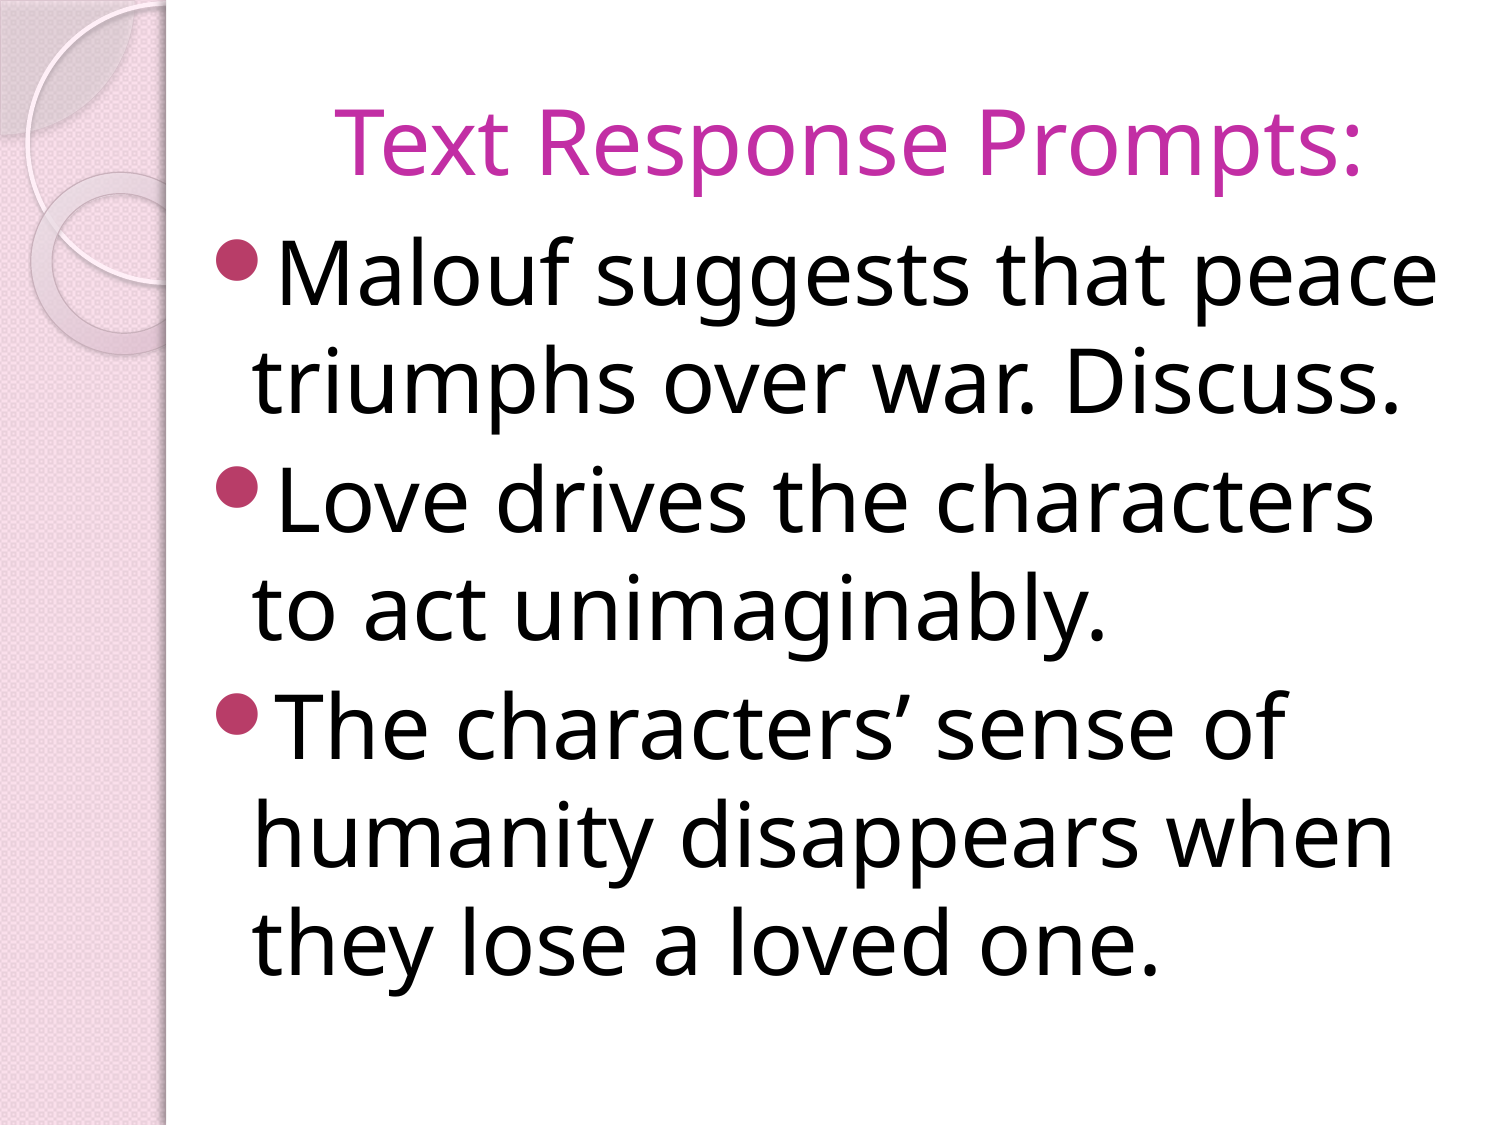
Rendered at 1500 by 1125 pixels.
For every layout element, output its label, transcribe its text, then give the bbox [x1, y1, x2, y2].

title Text Response Prompts: [235, 45, 1466, 208]
list Malouf suggests that peace triumphs over war. Discuss. Love drives the characters to act unimaginably. The characters’ sense of humanity disappears when they lose a loved one. [183, 208, 1466, 1071]
